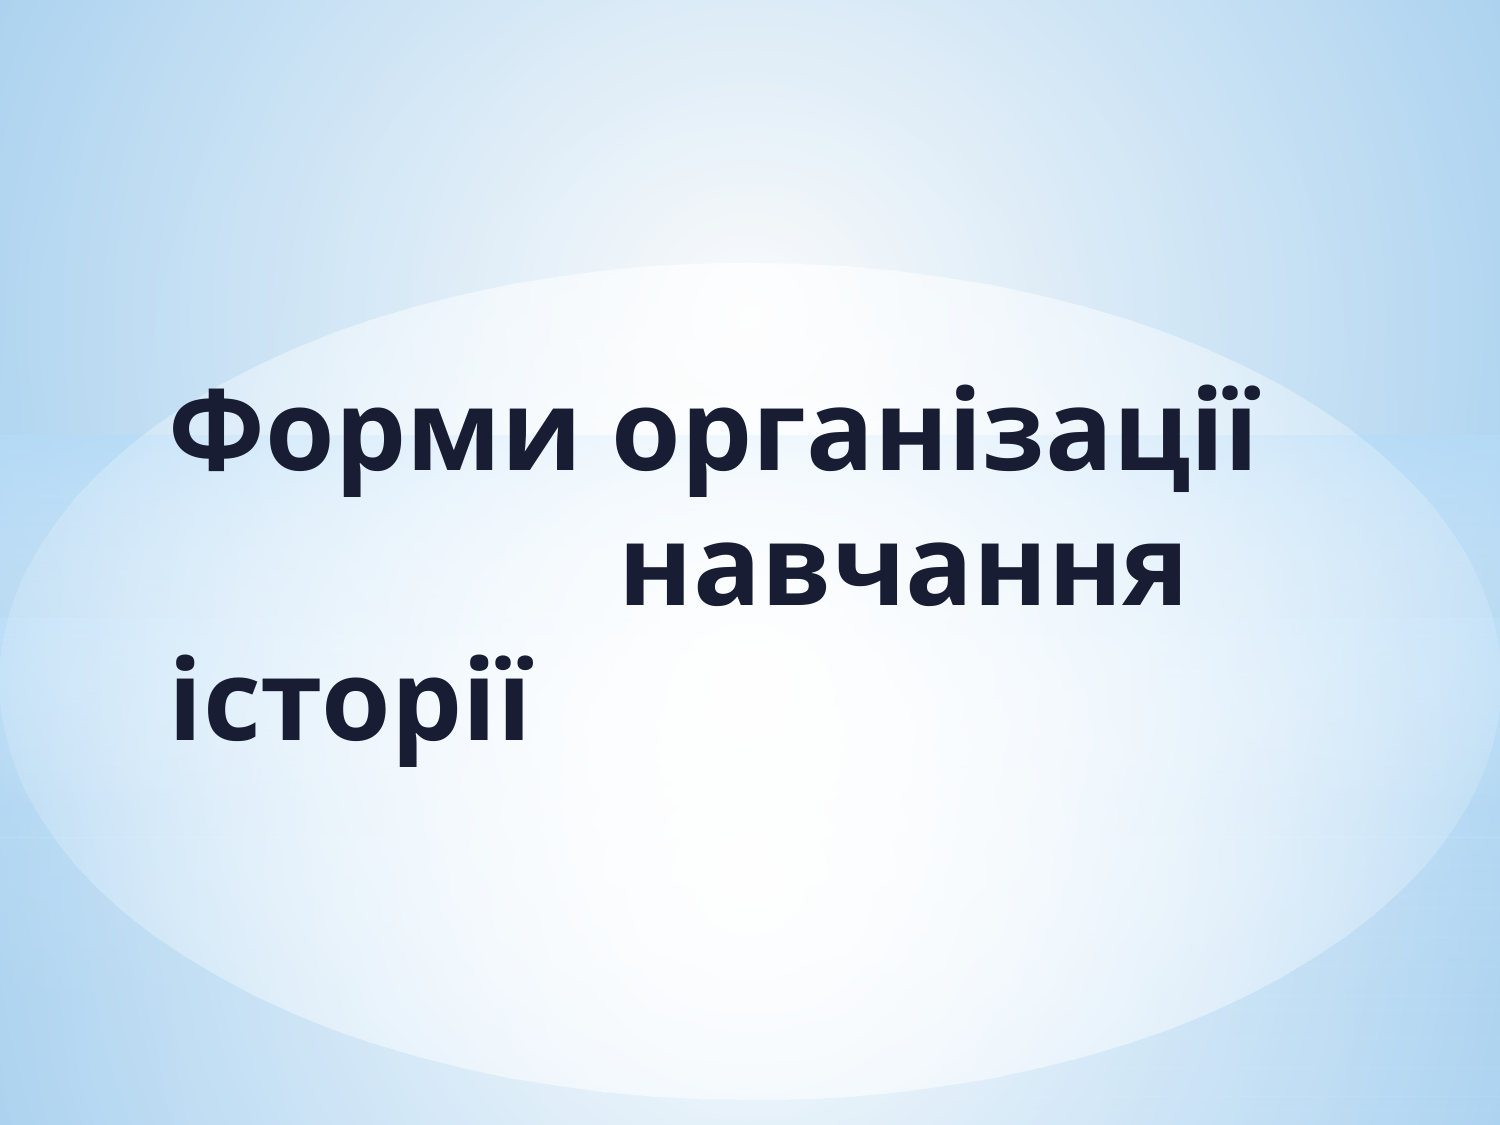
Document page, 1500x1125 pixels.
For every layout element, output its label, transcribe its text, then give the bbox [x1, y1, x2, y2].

title Форми організації навчання історії [123, 349, 1447, 823]
